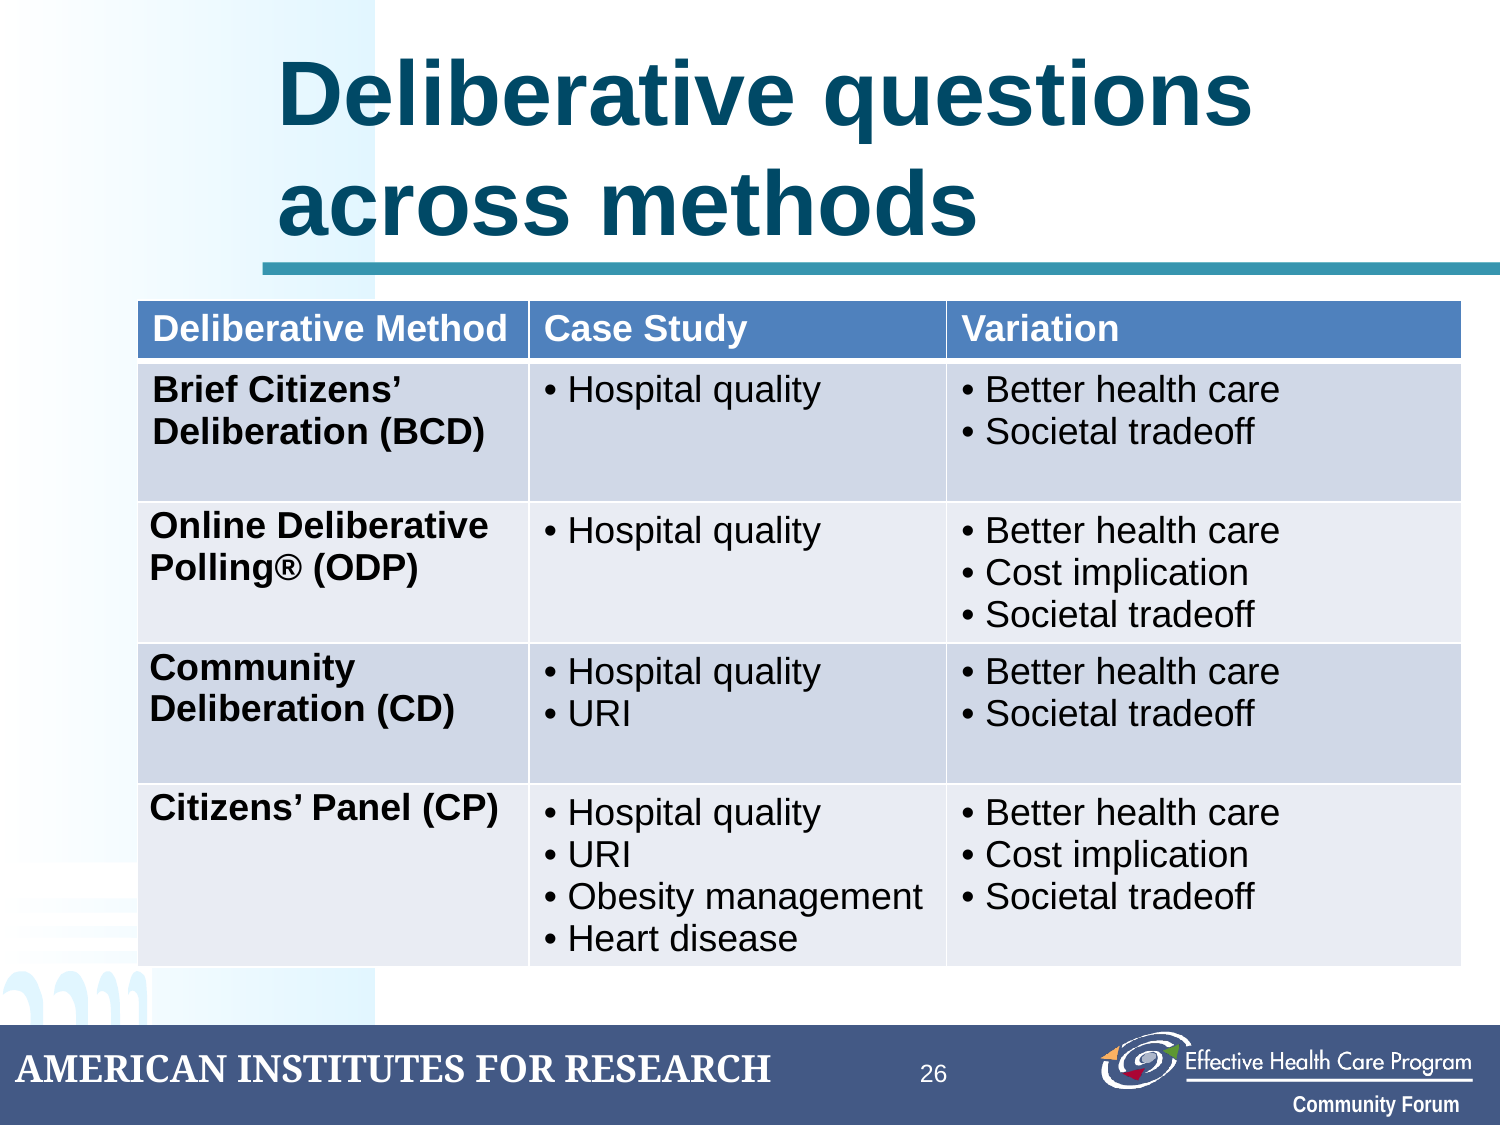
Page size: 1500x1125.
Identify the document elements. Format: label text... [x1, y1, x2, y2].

picture [1100, 1031, 1473, 1089]
table_cell Hospital quality [530, 364, 946, 501]
table_cell Hospital quality URI [530, 644, 946, 783]
title Deliberative questions across methods [262, 49, 1475, 238]
table_cell Online Deliberative Polling® (ODP) [138, 503, 528, 642]
table_cell Citizens’ Panel (CP) [138, 785, 528, 966]
table_header Deliberative Method [138, 301, 528, 358]
table_cell Better health care Societal tradeoff [947, 364, 1461, 501]
table_cell Brief Citizens’ Deliberation (BCD) [138, 364, 528, 501]
table_cell Hospital quality [530, 503, 946, 642]
table_cell Better health care Societal tradeoff [947, 644, 1461, 783]
table_cell Better health care Cost implication Societal tradeoff [947, 503, 1461, 642]
table_header Variation [947, 301, 1461, 358]
table_cell Community Deliberation (CD) [138, 644, 528, 783]
table_cell Hospital quality URI Obesity management Heart disease [530, 785, 946, 966]
table_header Case Study [530, 301, 946, 358]
table_cell Better health care Cost implication Societal tradeoff [947, 785, 1461, 966]
